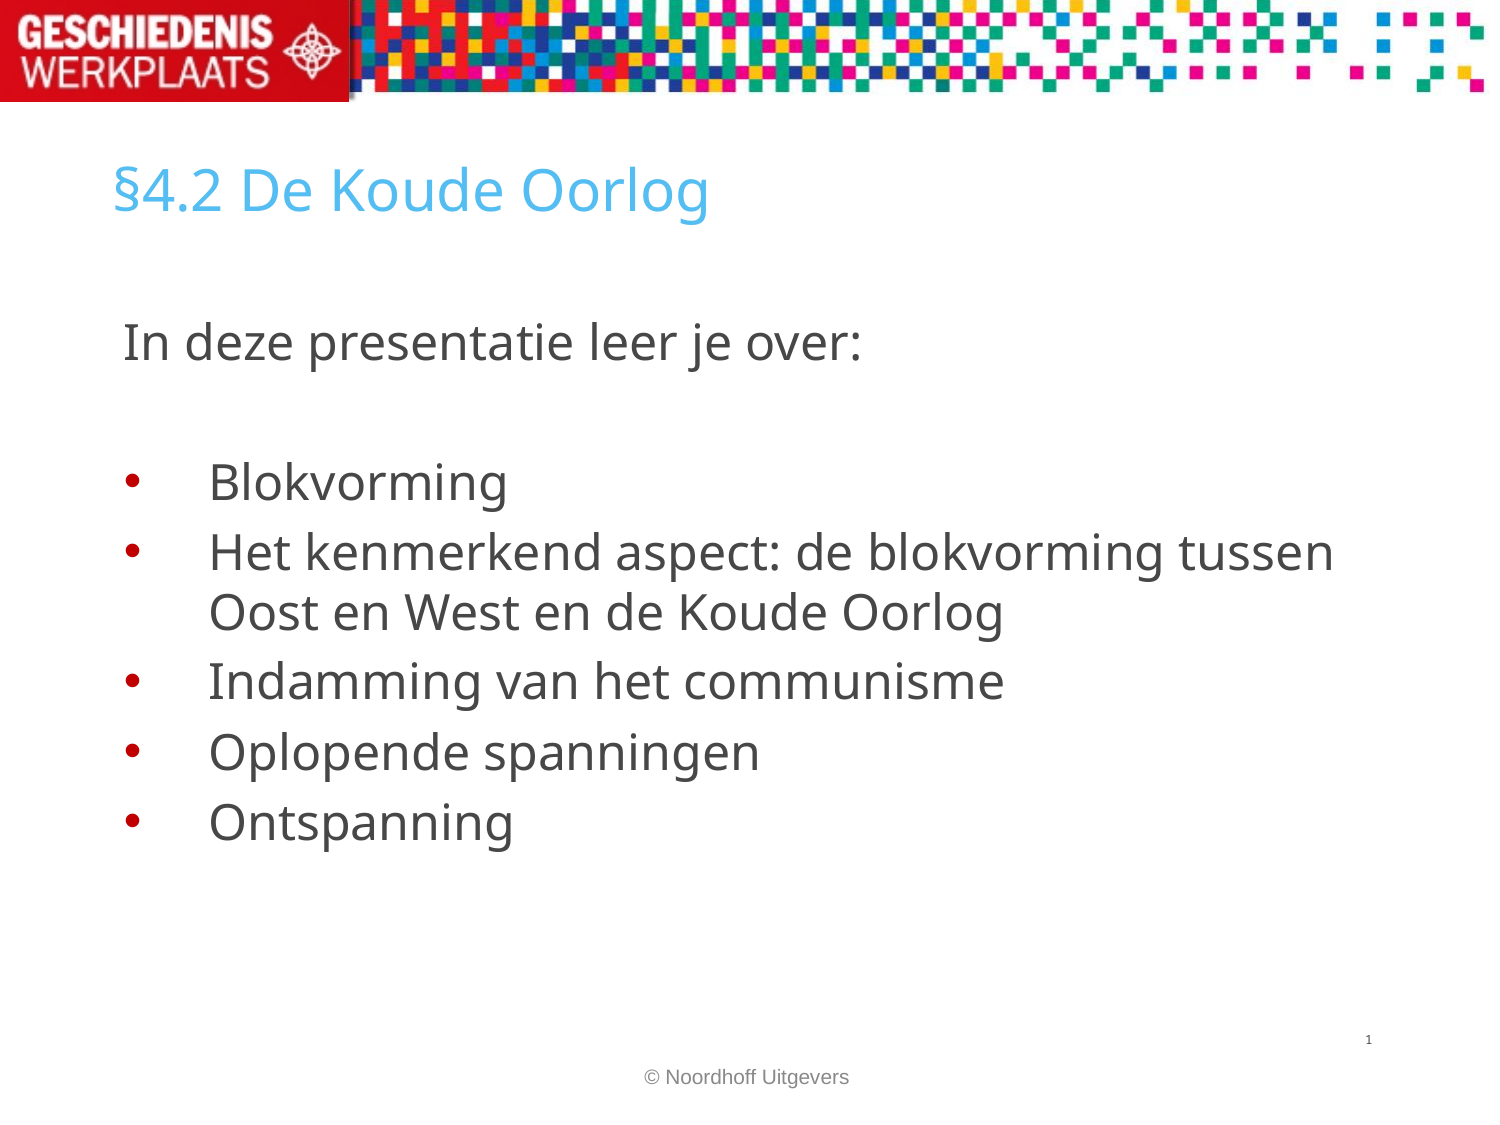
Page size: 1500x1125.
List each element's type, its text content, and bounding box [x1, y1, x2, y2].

list In deze presentatie leer je over: Blokvorming Het kenmerkend aspect: de blokvorming tussen Oost en West en de Koude Oorlog Indamming van het communisme Oplopende spanningen Ontspanning [123, 302, 1421, 988]
picture [0, 0, 1500, 1125]
slide_number 1 [1325, 1025, 1388, 1063]
text_box © Noordhoff Uitgevers [512, 1045, 988, 1106]
title §4.2 De Koude Oorlog [112, 145, 1401, 256]
